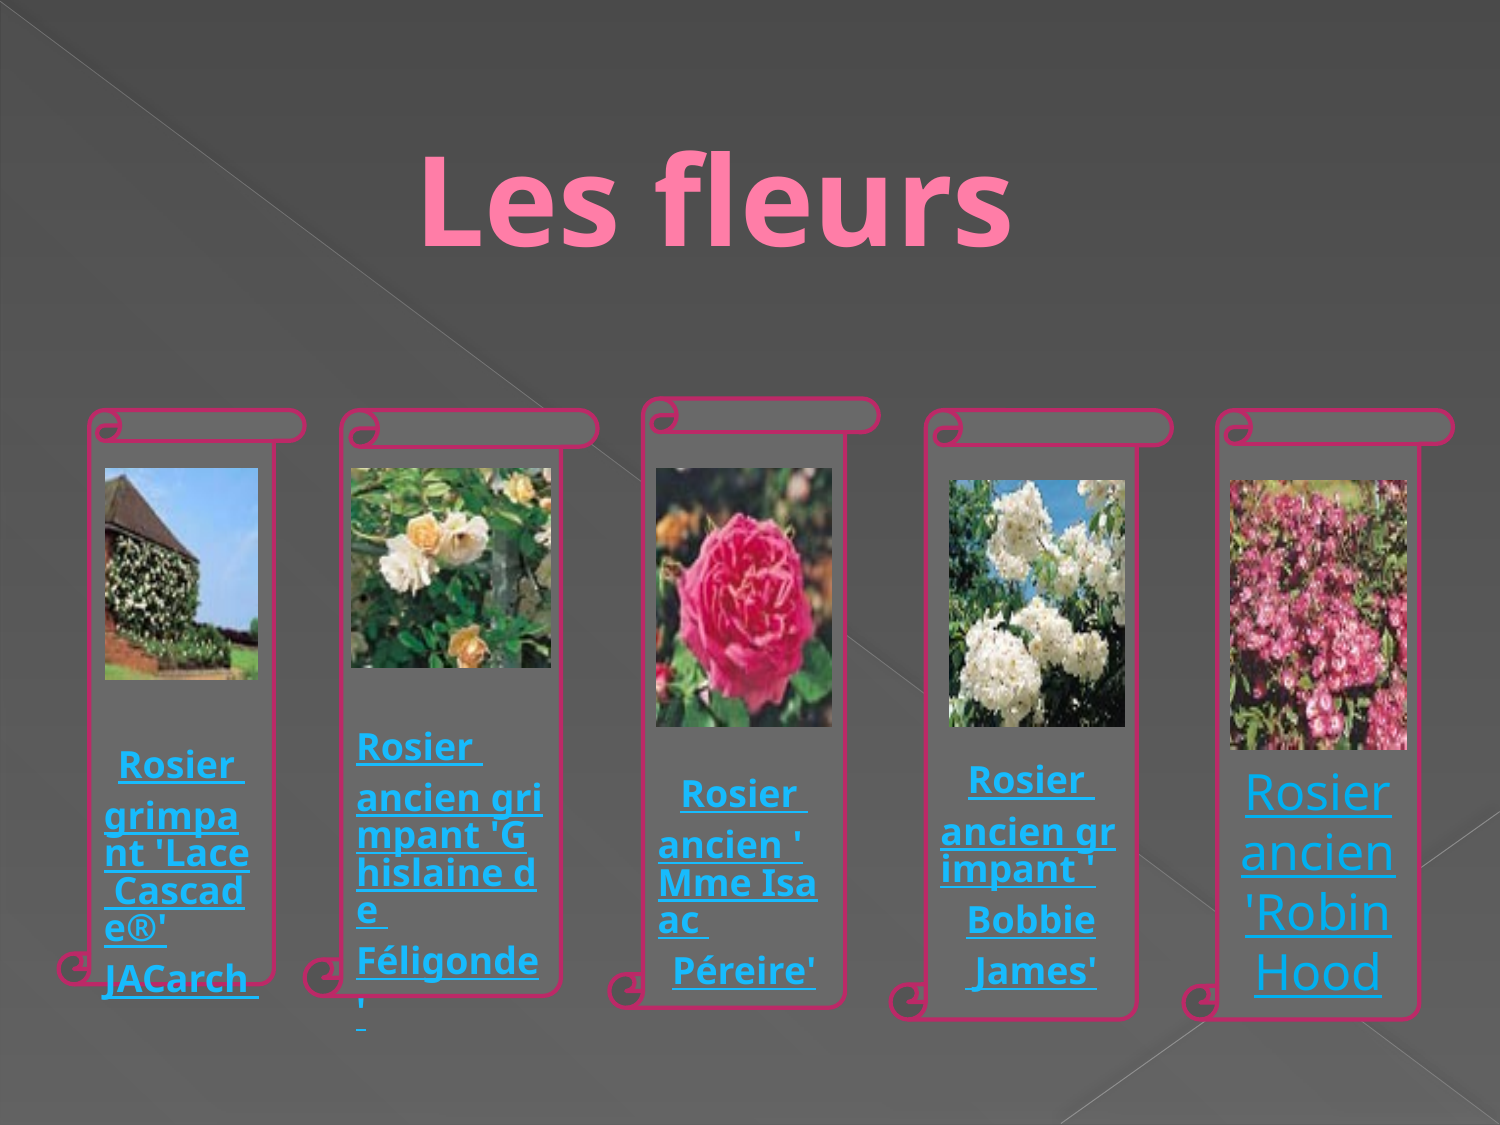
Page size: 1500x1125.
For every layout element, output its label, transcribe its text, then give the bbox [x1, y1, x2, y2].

text_box Rosier ancien grimpant 'Ghislaine de Féligonde' [302, 407, 600, 999]
picture [1230, 480, 1407, 751]
picture [105, 468, 258, 680]
picture [655, 468, 833, 727]
text_box Rosier ancien 'Robin Hood [1181, 408, 1456, 1022]
text_box Rosier grimpant 'Lace Cascade®'JACarch [56, 407, 307, 987]
picture [948, 480, 1126, 727]
title Les fleurs [0, 82, 1350, 312]
text_box Rosier ancien 'Mme Isaac Péreire' [607, 396, 881, 1010]
text_box Rosier ancien grimpant 'Bobbie James' [888, 407, 1174, 1022]
picture [351, 468, 551, 669]
